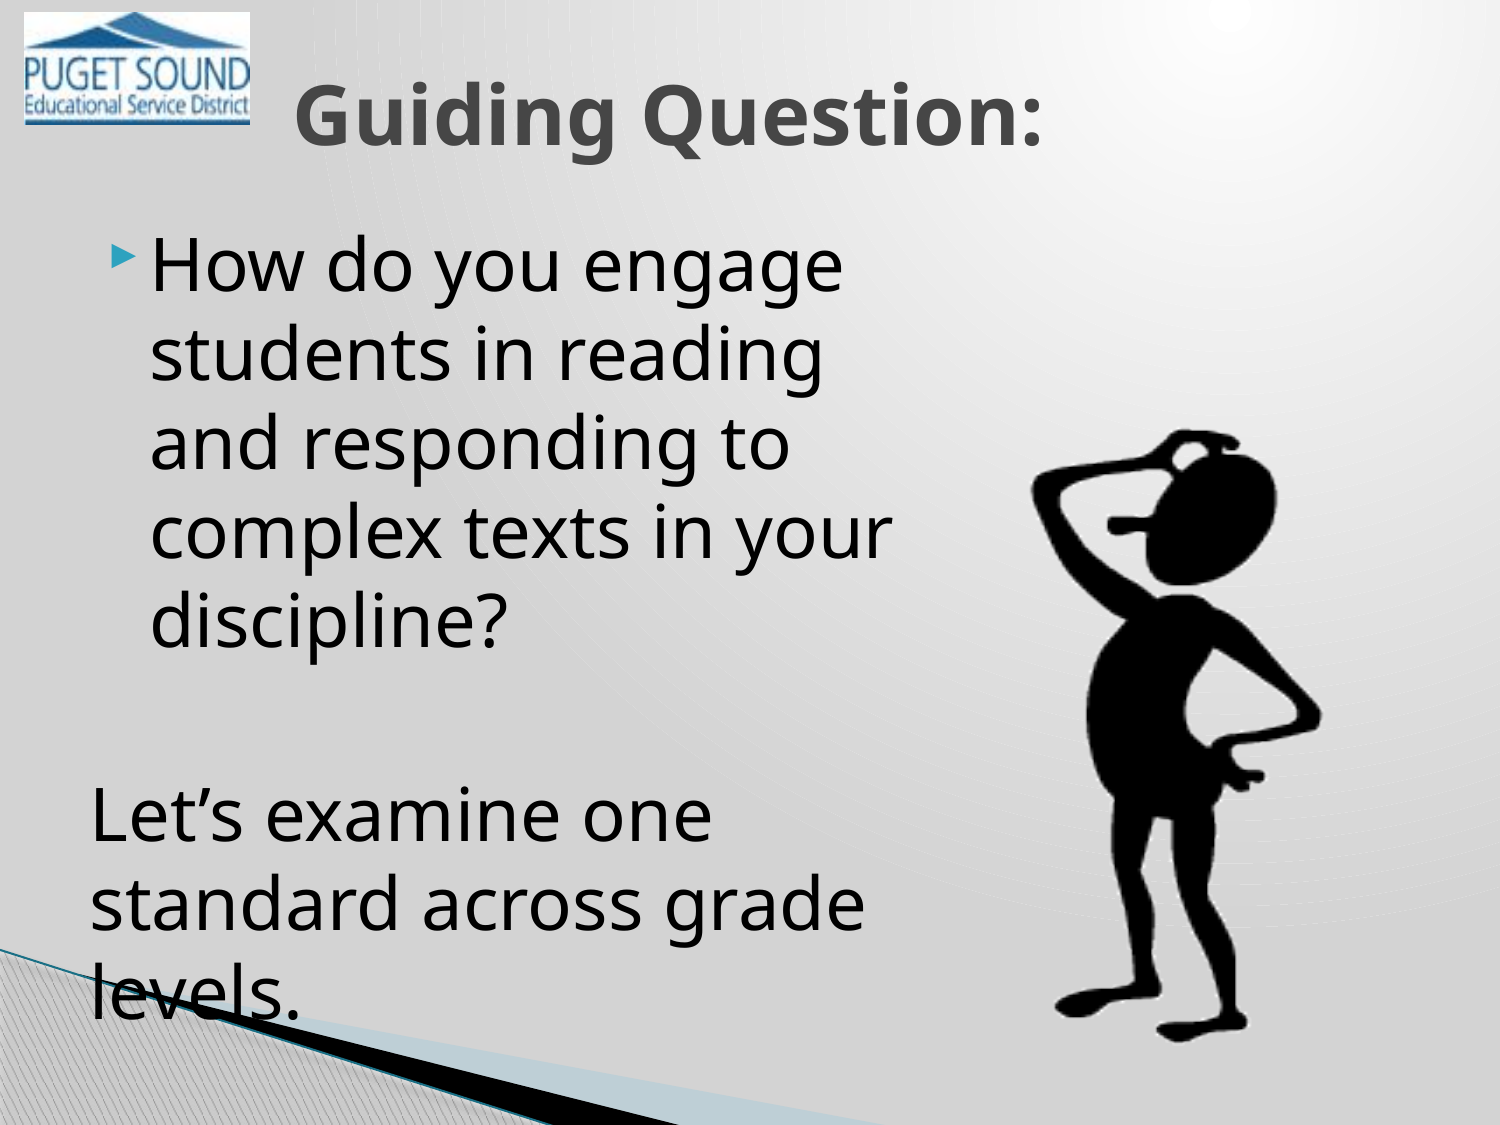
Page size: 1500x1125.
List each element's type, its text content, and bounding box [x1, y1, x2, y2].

picture [1024, 407, 1333, 1061]
title Guiding Question: [278, 37, 1425, 188]
picture [24, 12, 250, 125]
list How do you engage students in reading and responding to complex texts in your discipline? Let’s examine one standard across grade levels. [75, 209, 970, 1050]
